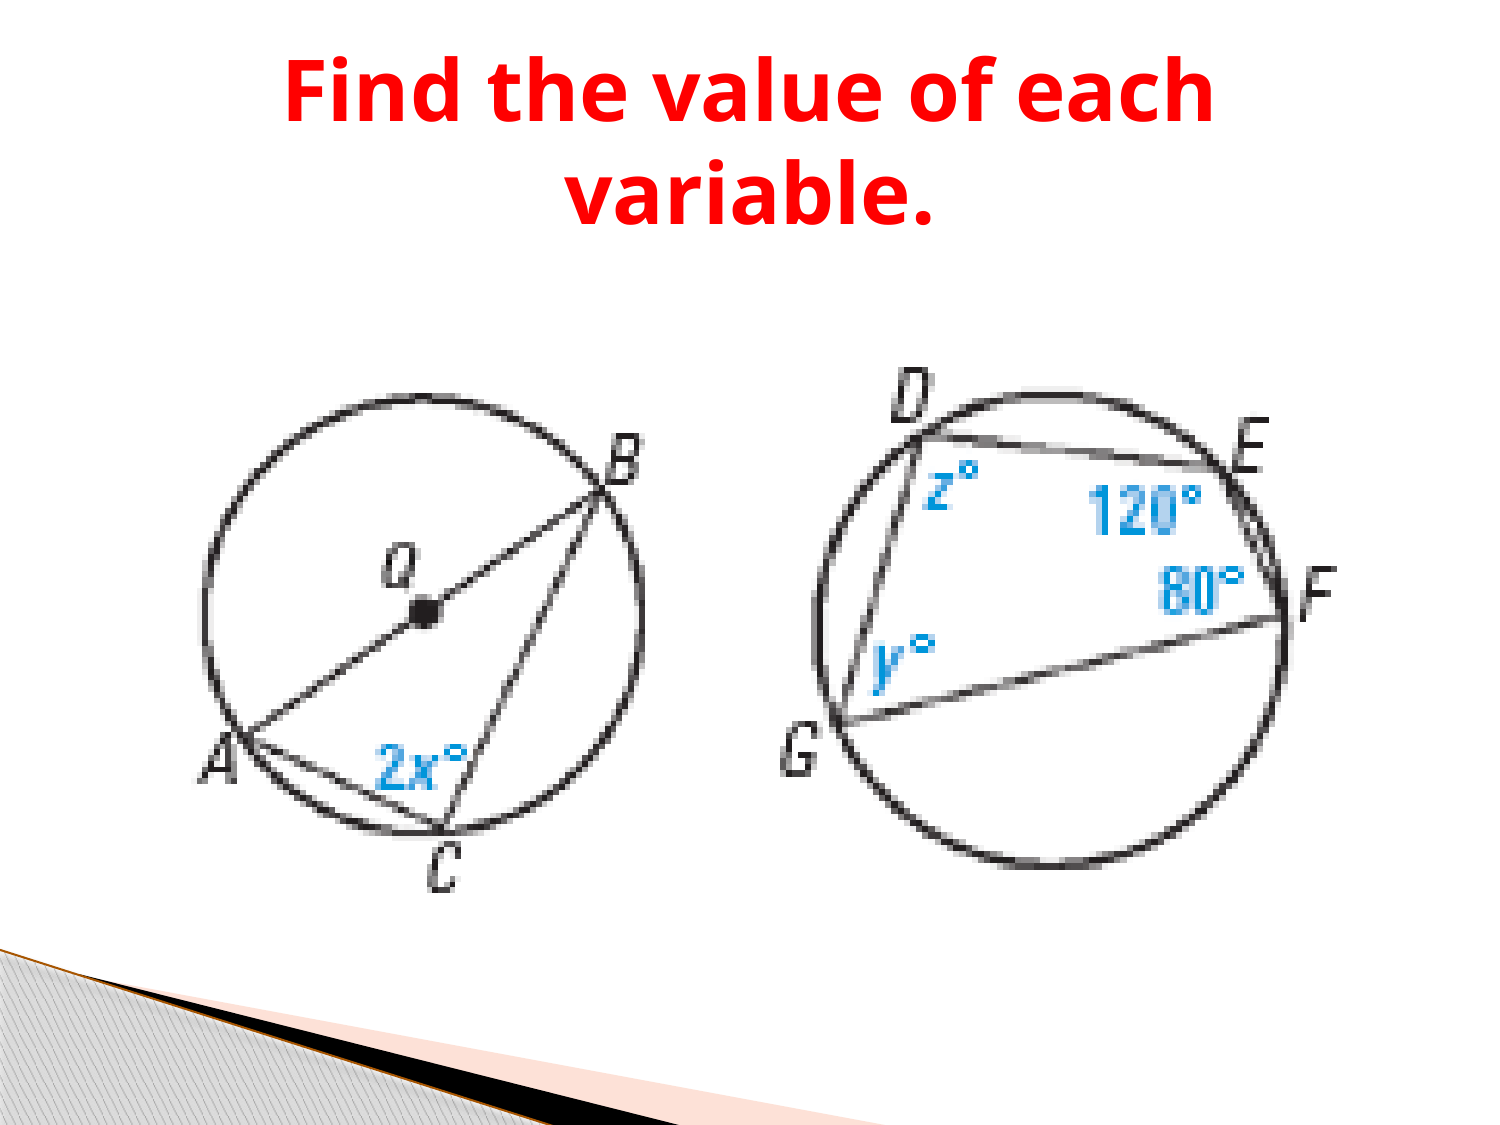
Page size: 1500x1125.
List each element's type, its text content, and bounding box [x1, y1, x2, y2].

picture [174, 382, 663, 905]
picture [767, 349, 1351, 896]
title Find the value of each variable. [75, 45, 1425, 233]
